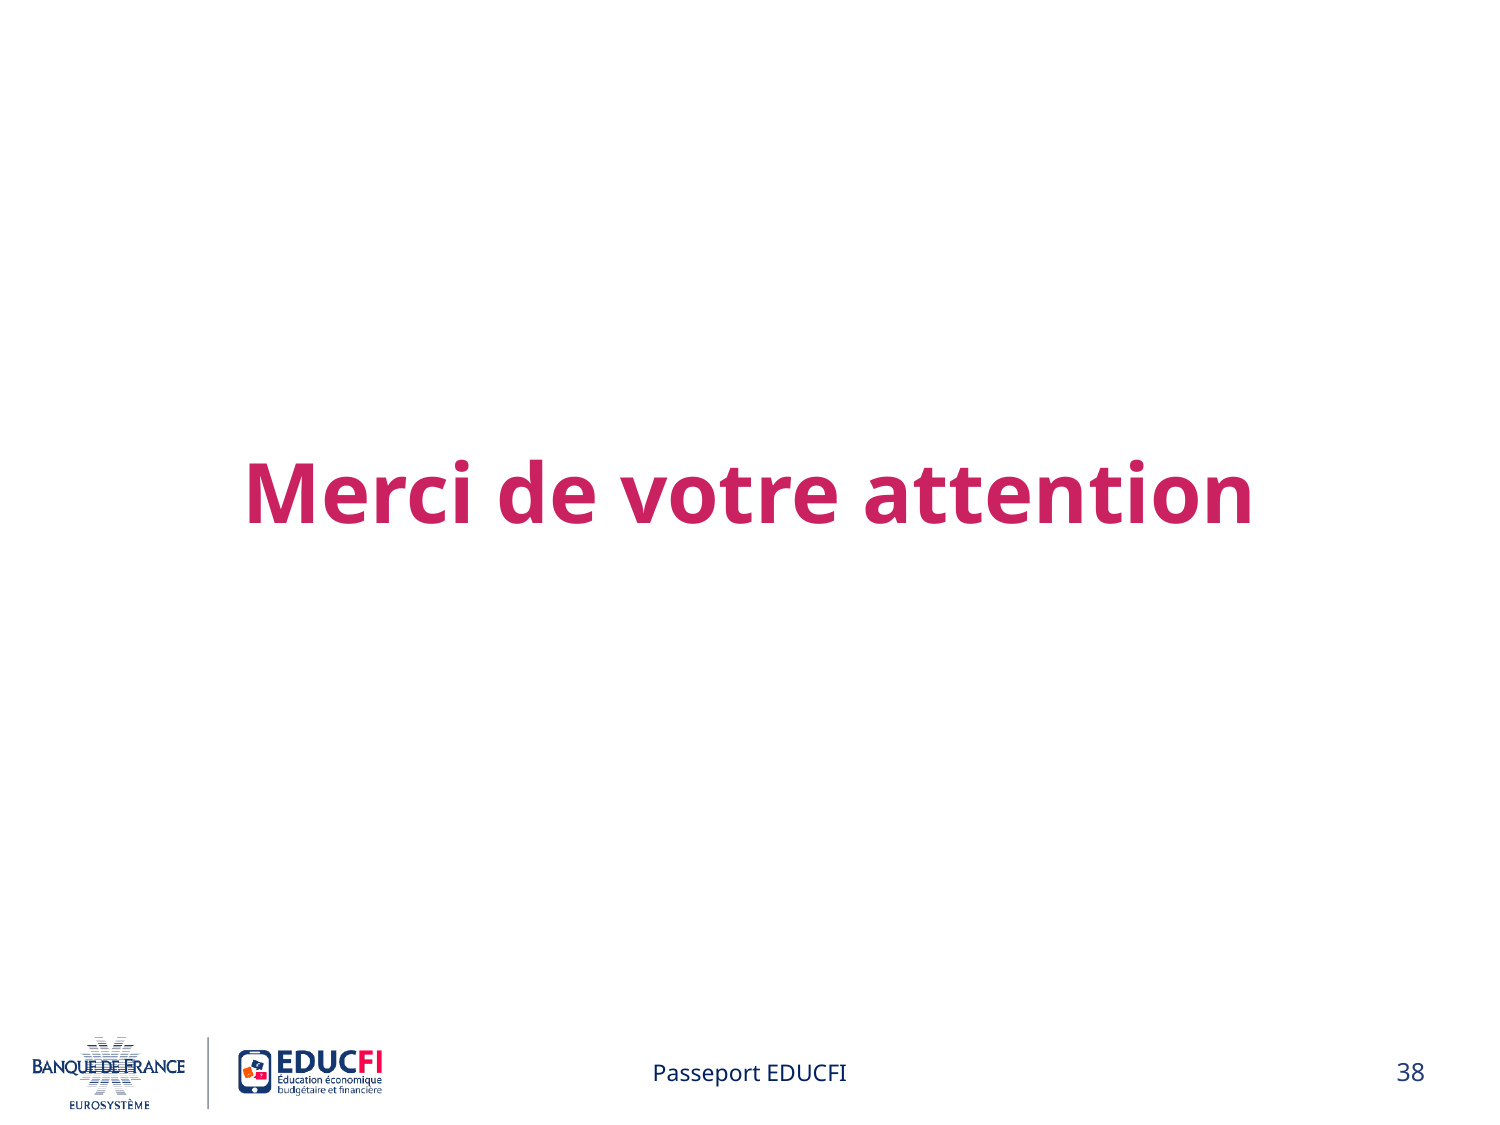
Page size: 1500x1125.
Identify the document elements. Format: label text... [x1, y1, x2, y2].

text_box 38 [1381, 1049, 1447, 1095]
picture [23, 1026, 390, 1117]
text_box Passeport EDUCFI [512, 1050, 988, 1093]
text_box Merci de votre attention [35, 432, 1465, 648]
